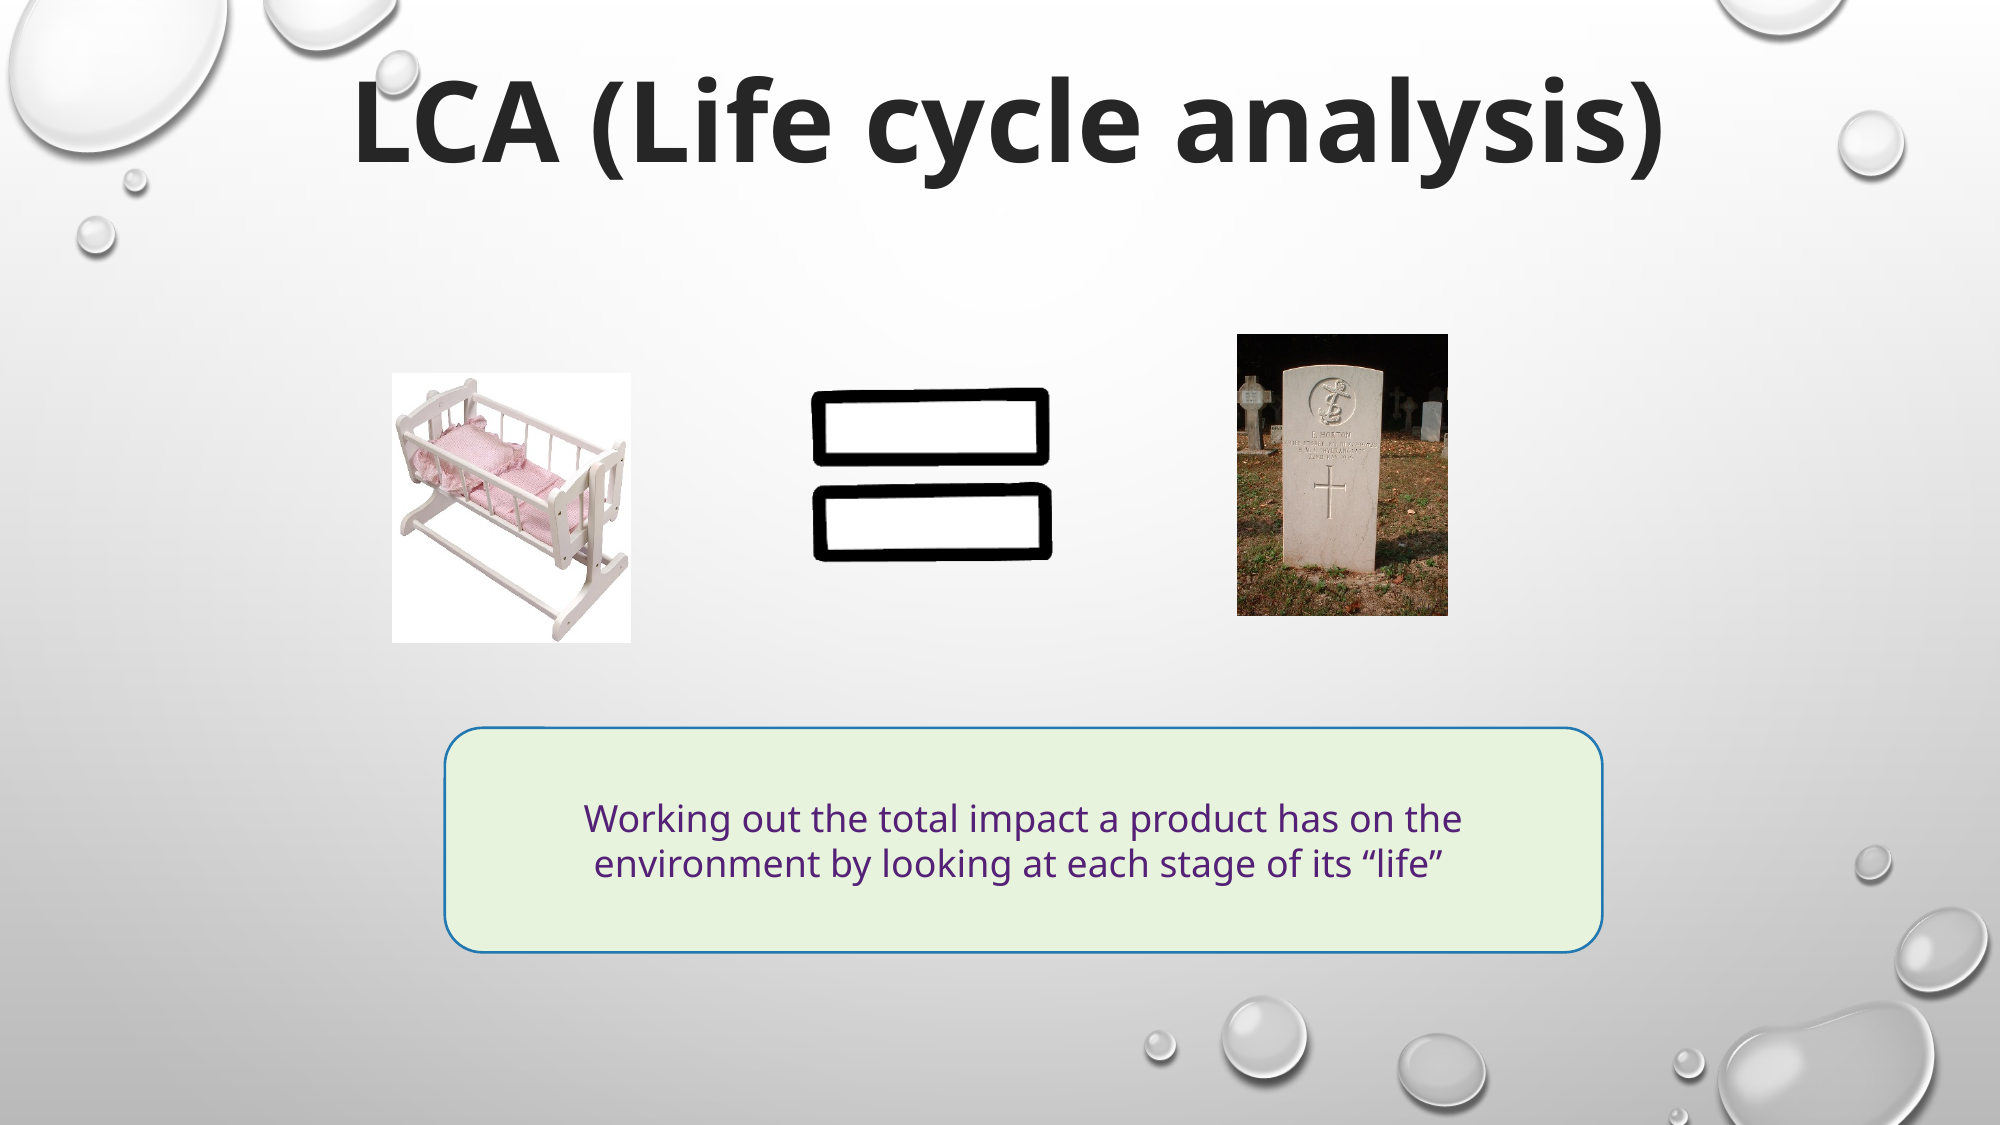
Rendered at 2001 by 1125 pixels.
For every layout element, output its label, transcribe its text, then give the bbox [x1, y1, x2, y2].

text_box LCA (Life cycle analysis) [334, 42, 1682, 193]
picture [0, 0, 2000, 1125]
text_box Working out the total impact a product has on the environment by looking at each stage of its “life” [443, 726, 1604, 954]
